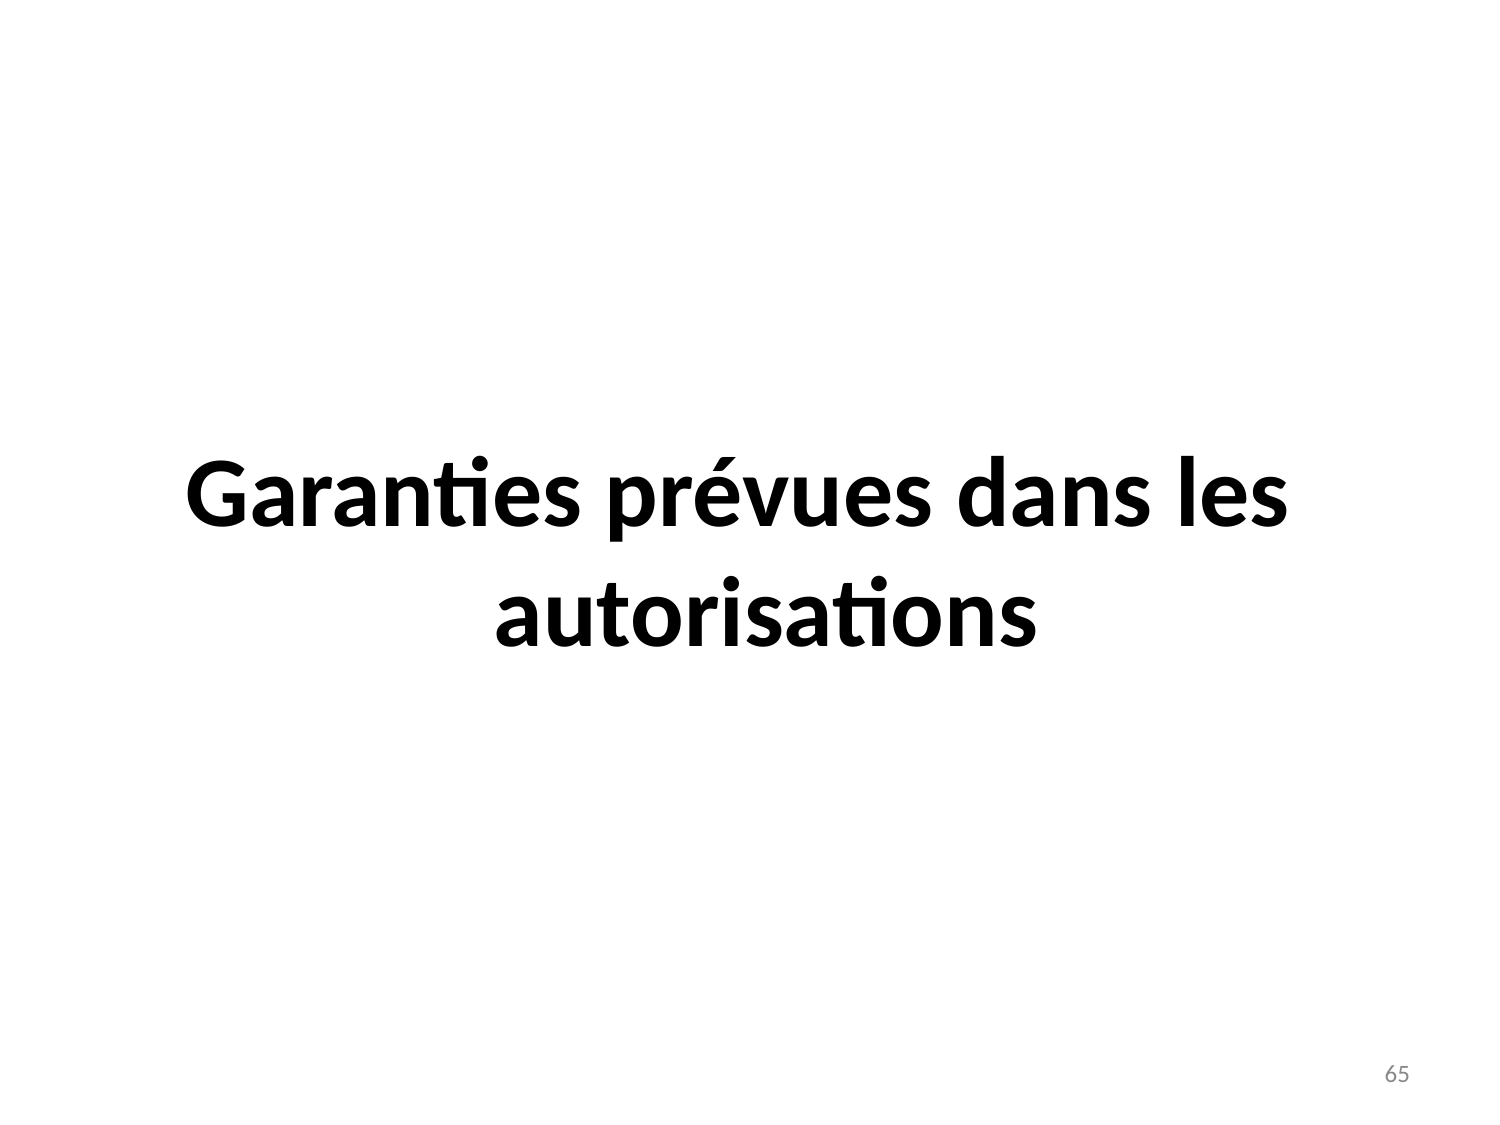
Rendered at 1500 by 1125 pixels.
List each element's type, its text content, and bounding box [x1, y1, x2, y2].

list Garanties prévues dans les autorisations [63, 138, 1414, 882]
slide_number 65 [1074, 1042, 1425, 1103]
